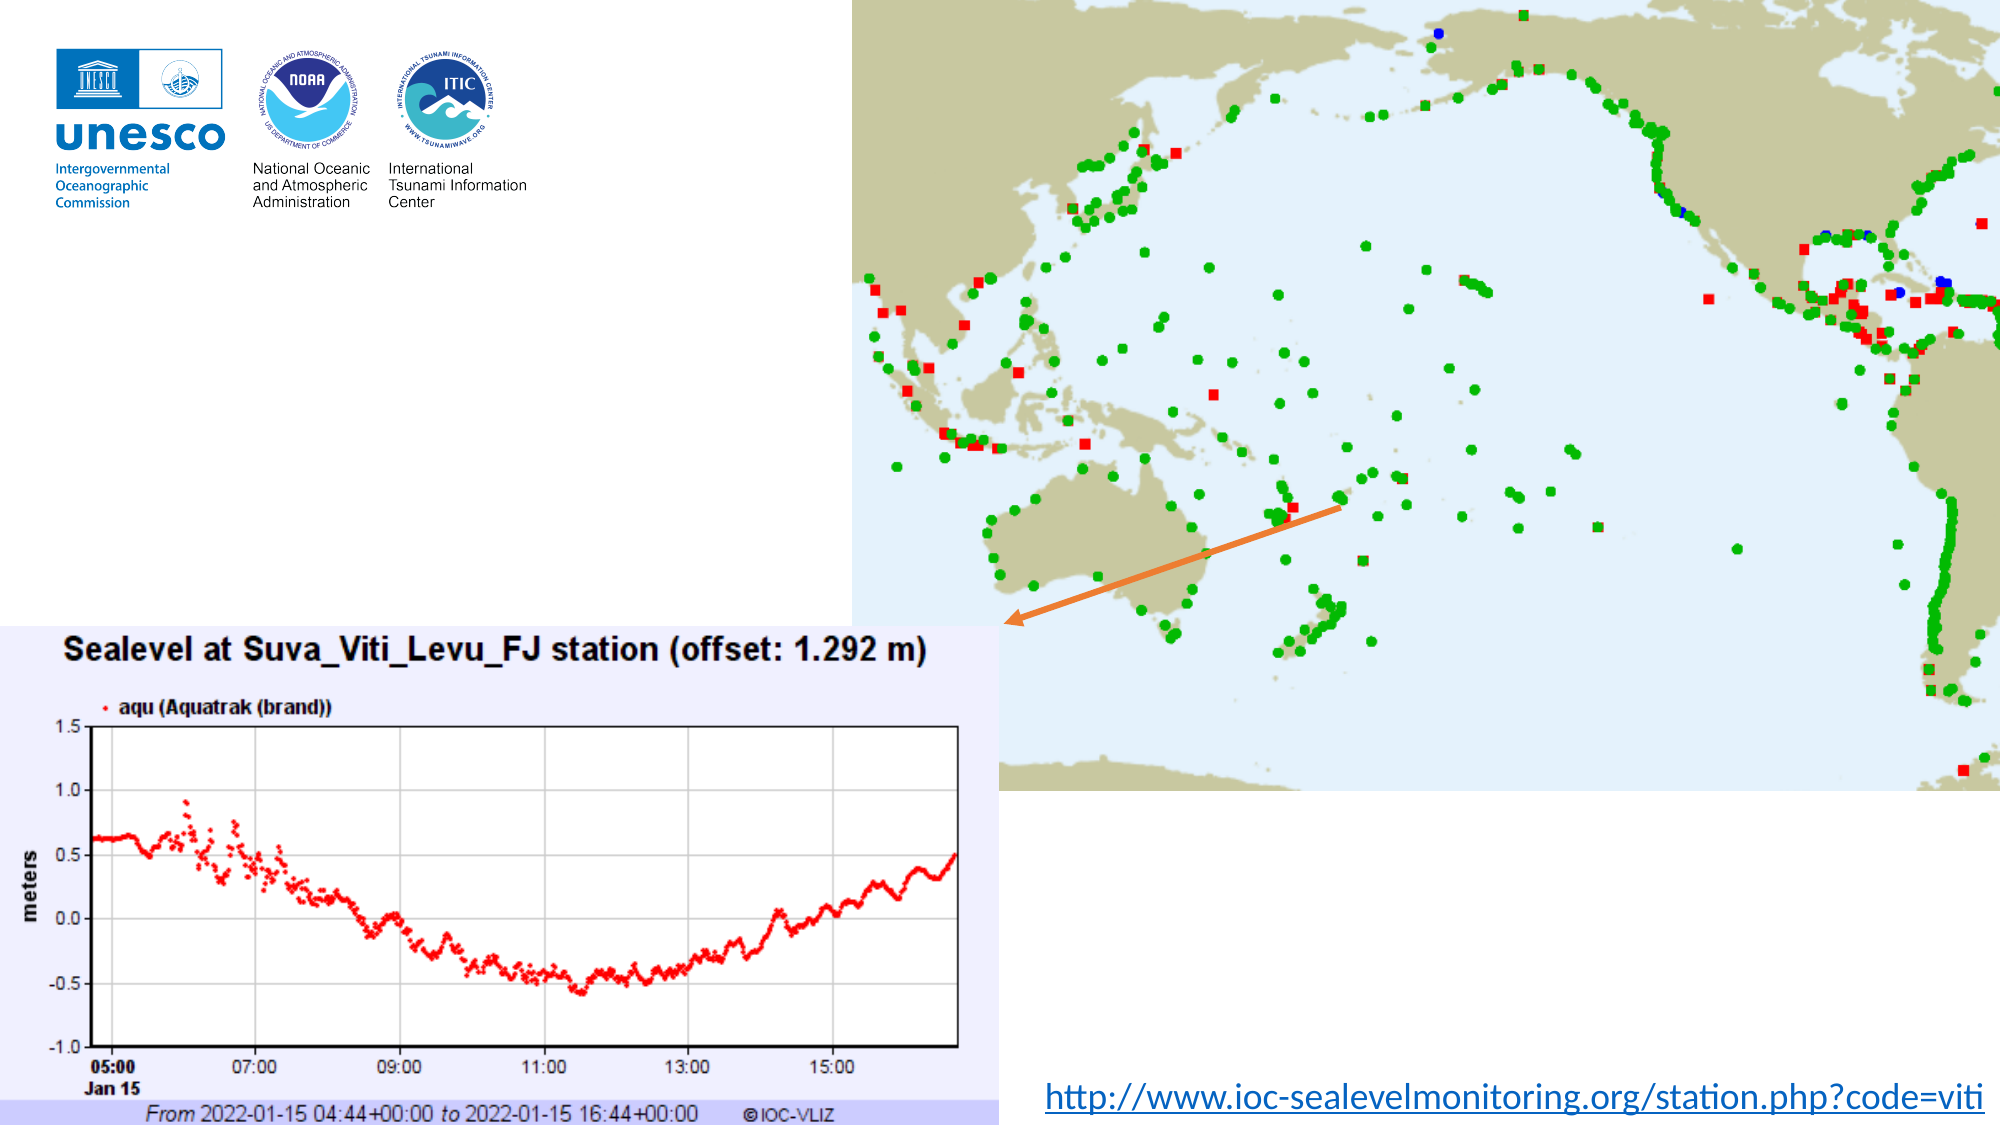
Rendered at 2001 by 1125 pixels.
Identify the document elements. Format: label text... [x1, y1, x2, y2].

text_box http://www.ioc-sealevelmonitoring.org/station.php?code=viti [1013, 1064, 2000, 1125]
picture [0, 0, 2000, 1125]
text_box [1003, 507, 1341, 624]
picture [43, 35, 527, 221]
